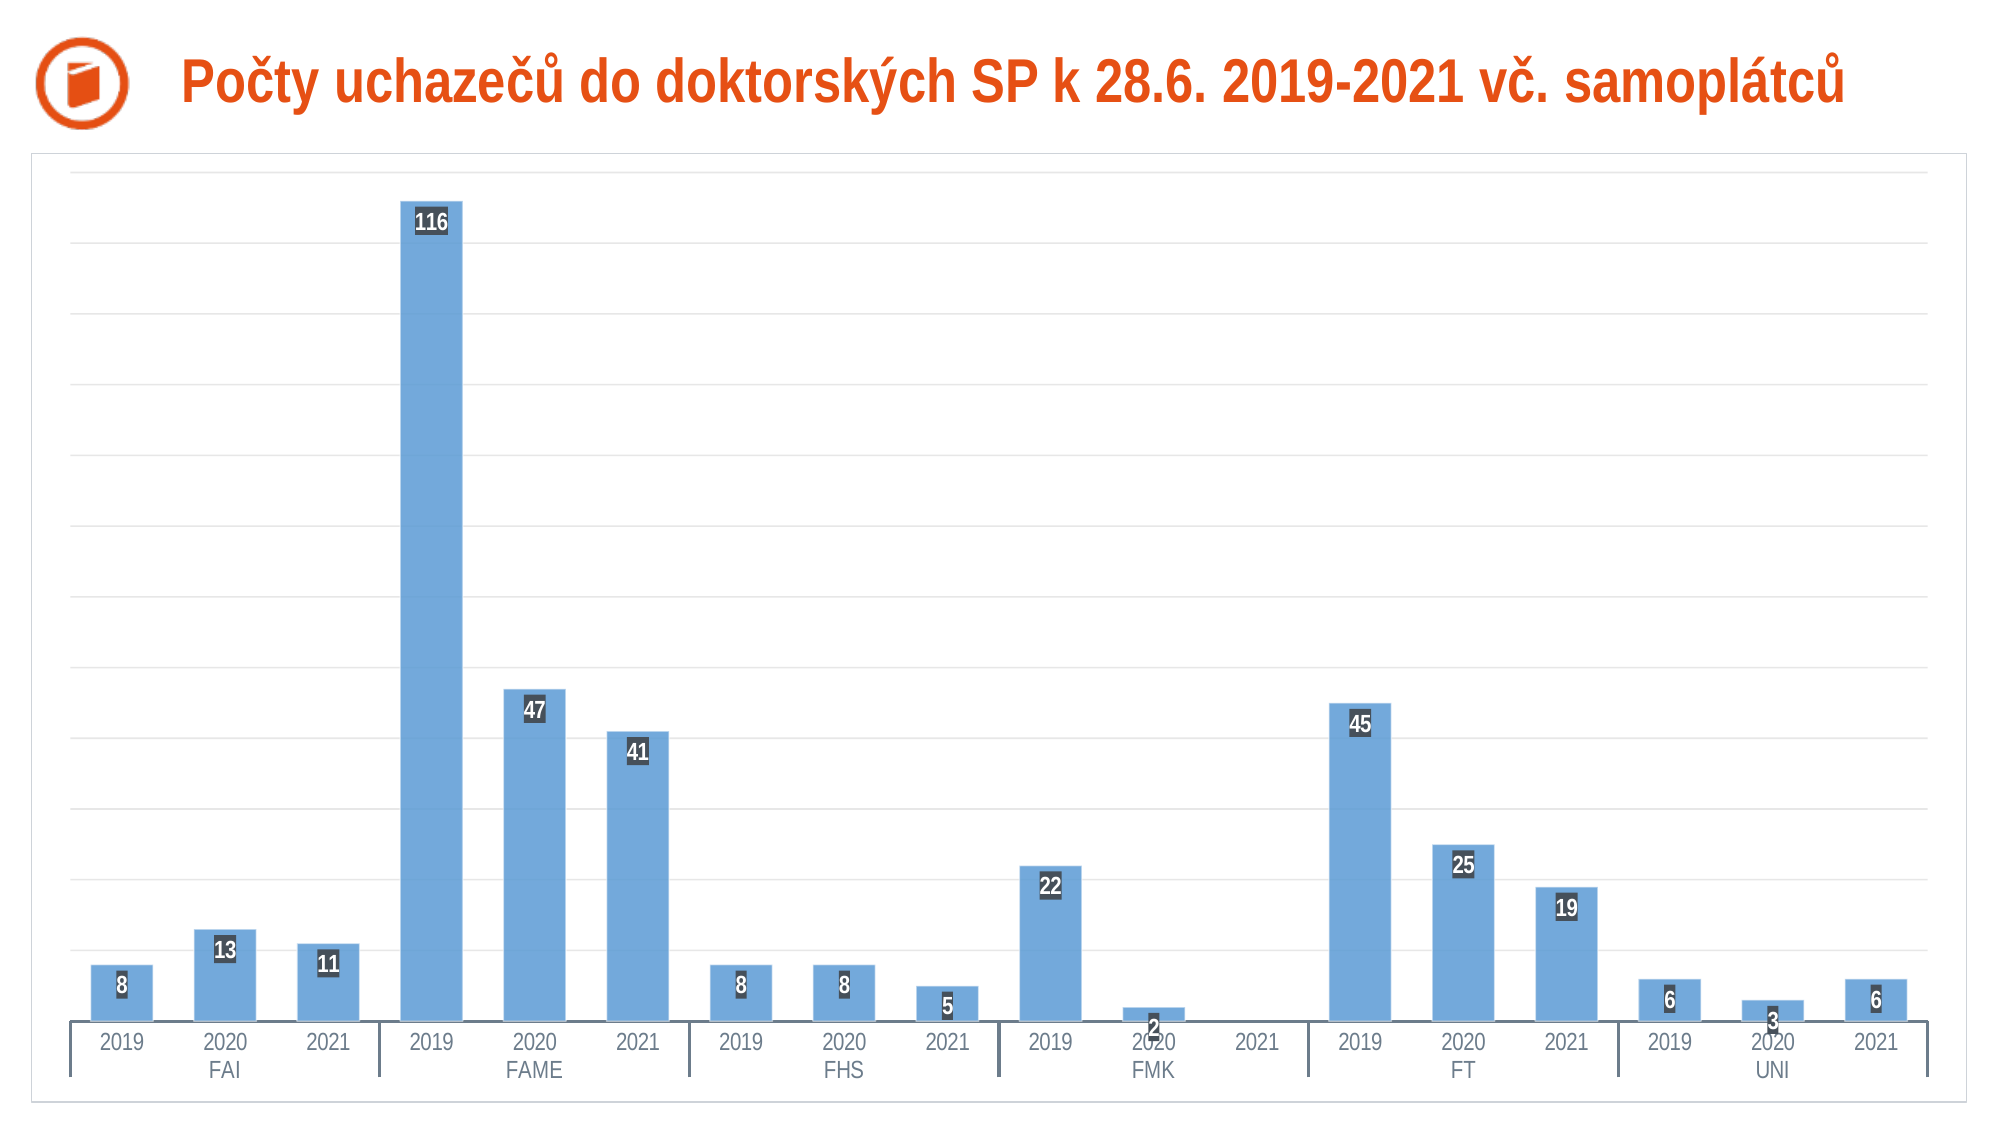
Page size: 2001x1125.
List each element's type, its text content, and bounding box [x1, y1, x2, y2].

text_box [13, 0, 2000, 217]
picture [30, 35, 136, 136]
title Počty uchazečů do doktorských SP k 28.6. 2019-2021 vč. samoplátců [166, 11, 1968, 152]
chart [30, 152, 1968, 1104]
